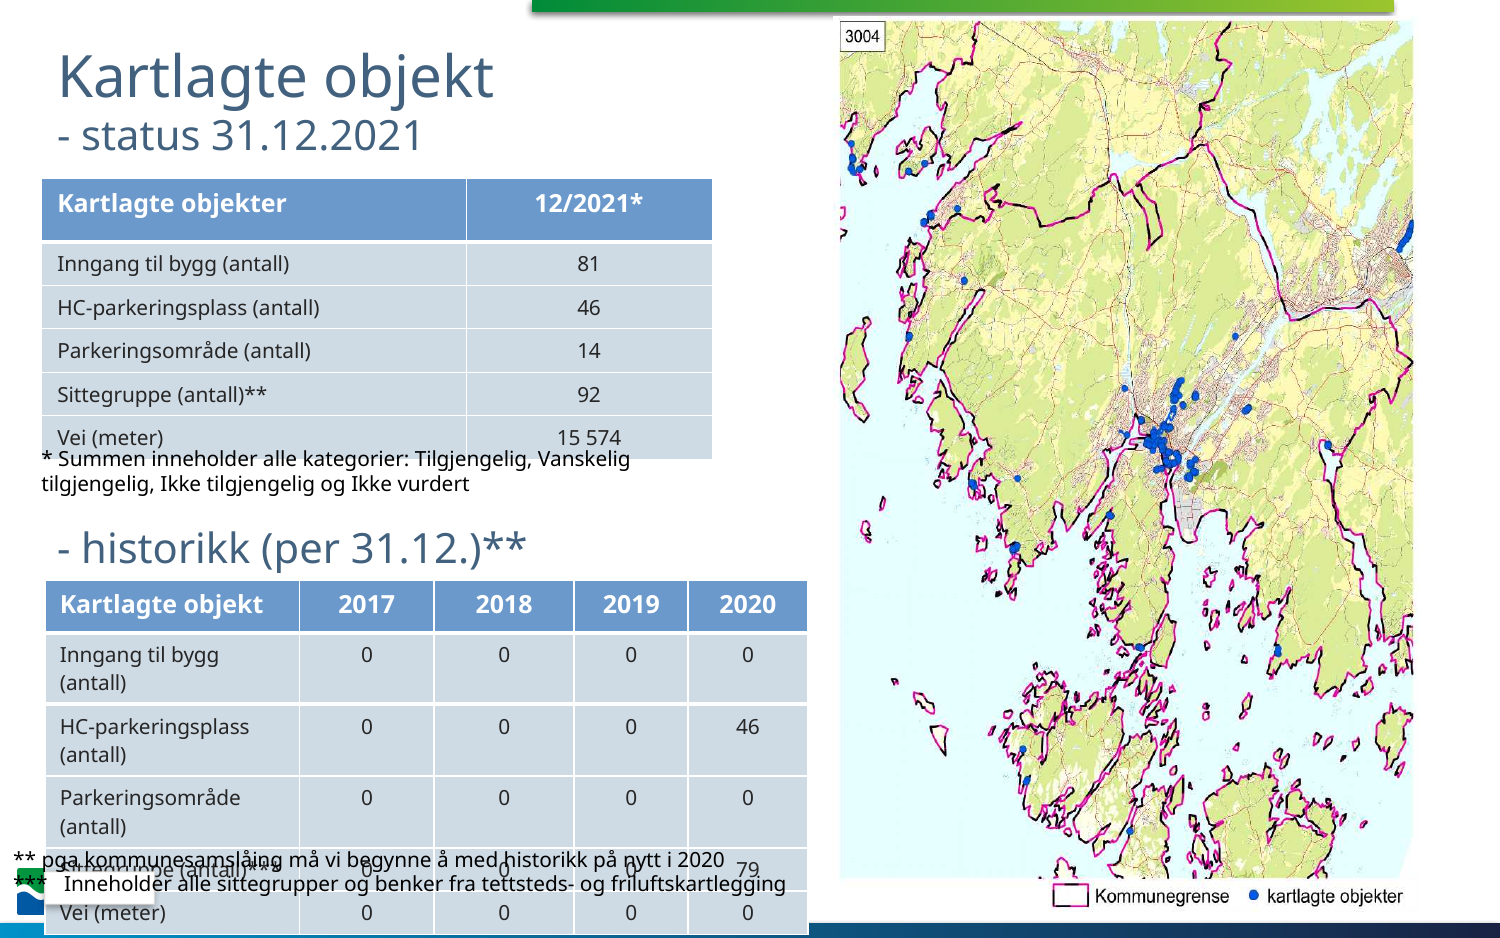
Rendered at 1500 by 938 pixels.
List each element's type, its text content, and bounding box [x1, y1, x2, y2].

text_box * Summen inneholder alle kategorier: Tilgjengelig, Vanskelig tilgjengelig, Ikke tilgjengelig og Ikke vurdert [26, 438, 711, 504]
table_cell 0 [575, 777, 687, 838]
table_cell 0 [300, 706, 433, 775]
table_cell 0 [435, 904, 573, 934]
table_header 2018 [435, 581, 573, 631]
table_cell 15 574 [467, 416, 712, 459]
table_header Kartlagte objekter [42, 179, 466, 240]
table_header Kartlagte objekt [46, 581, 299, 631]
table_cell 0 [689, 892, 807, 934]
table_header 2017 [300, 581, 433, 631]
table_header 12/2021* [467, 179, 712, 240]
table_cell Parkeringsområde (antall) [46, 777, 299, 838]
table_cell 0 [435, 777, 573, 838]
table_cell 92 [467, 373, 712, 415]
table_cell 0 [689, 777, 807, 847]
text_box ** pga kommunesamslåing må vi begynne å med historikk på nytt i 2020 *** Inneholder alle sittegrupper og benker fra tettsteds- og friluftskartlegging [0, 838, 802, 904]
table_cell Inngang til bygg (antall) [46, 635, 299, 702]
table_cell 0 [575, 635, 687, 702]
table_cell 14 [467, 329, 712, 372]
table_cell 0 [435, 635, 573, 702]
table_cell Vei (meter) [46, 904, 299, 934]
table_cell 46 [467, 286, 712, 328]
table_cell HC-parkeringsplass (antall) [42, 286, 466, 328]
table_cell 81 [467, 244, 712, 285]
table_cell 0 [689, 635, 807, 702]
text_box - historikk (per 31.12.)** [42, 496, 828, 580]
table_cell Inngang til bygg (antall) [42, 244, 466, 285]
table_cell 0 [300, 635, 433, 702]
table_header 2020 [689, 581, 807, 631]
table_cell HC-parkeringsplass (antall) [46, 706, 299, 775]
text_box Kartlagte objekt - status 31.12.2021 [42, 24, 828, 167]
table_cell 46 [689, 706, 807, 775]
table_cell 0 [300, 904, 433, 934]
picture [833, 16, 1419, 913]
table_cell 0 [300, 777, 433, 838]
table_cell 0 [575, 904, 687, 934]
table_cell Parkeringsområde (antall) [42, 329, 466, 372]
table_header 2019 [575, 581, 687, 631]
table_cell Vei (meter) [42, 416, 466, 438]
table_cell 79 [802, 849, 807, 890]
table_cell 0 [435, 706, 573, 775]
table_cell Sittegruppe (antall)** [42, 373, 466, 415]
table_cell 0 [575, 706, 687, 775]
